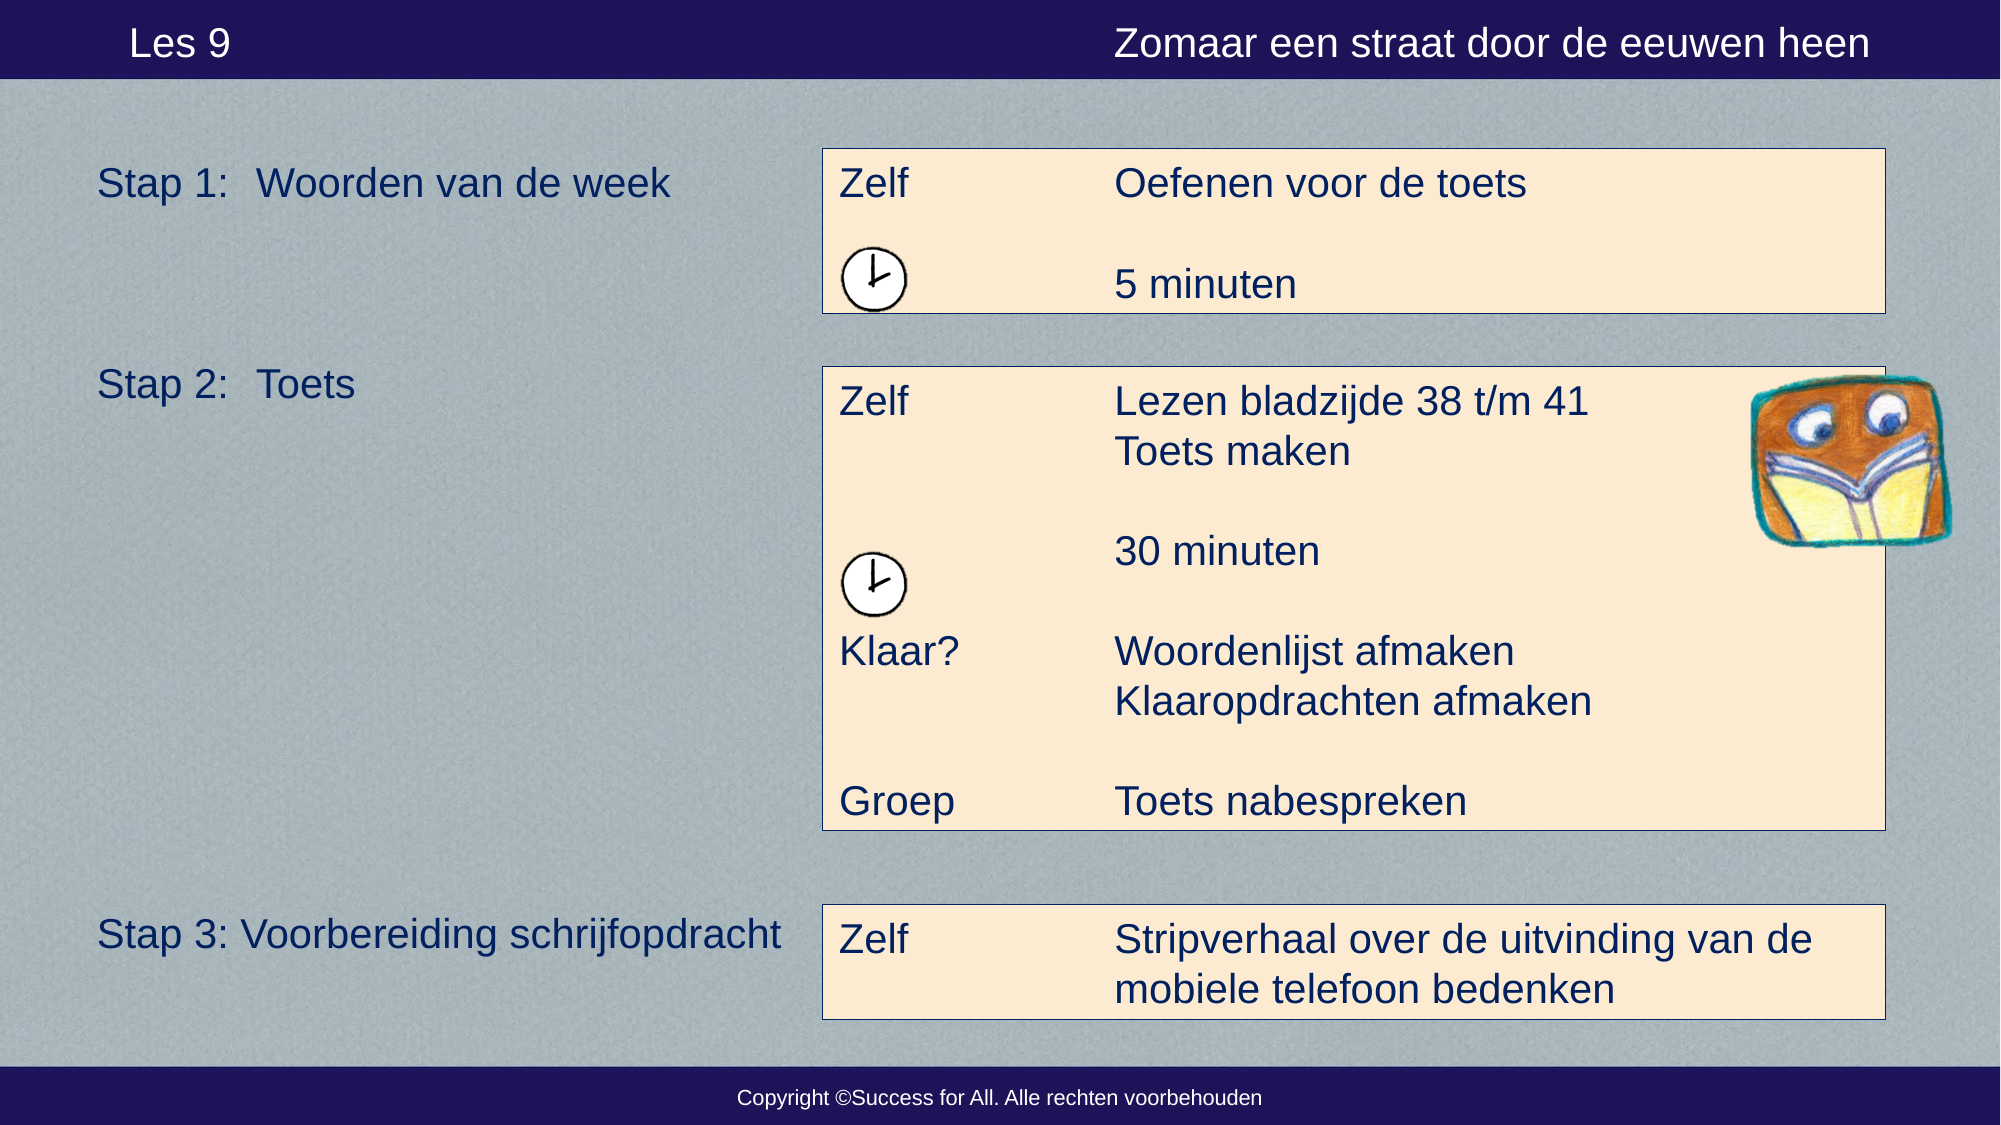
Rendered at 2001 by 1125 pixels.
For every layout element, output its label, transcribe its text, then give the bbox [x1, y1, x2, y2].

text_box Zomaar een straat door de eeuwen heen [999, 8, 1886, 73]
text_box Zelf Lezen bladzijde 38 t/m 41 Toets maken 30 minuten Klaar? Woordenlijst afmaken Klaaropdrachten afmaken Groep Toets nabespreken [822, 366, 1886, 831]
text_box Les 9 [114, 8, 354, 73]
text_box Zelf Stripverhaal over de uitvinding van de mobiele telefoon bedenken [822, 904, 1886, 1020]
text_box Stap 1: Woorden van de week Stap 2: Toets Stap 3: Voorbereiding schrijfopdracht [82, 148, 875, 1014]
text_box Zelf Oefenen voor de toets 5 minuten [822, 148, 1886, 314]
text_box Copyright ©Success for All. Alle rechten voorbehouden [0, 1076, 2000, 1125]
picture [0, 0, 2001, 1125]
